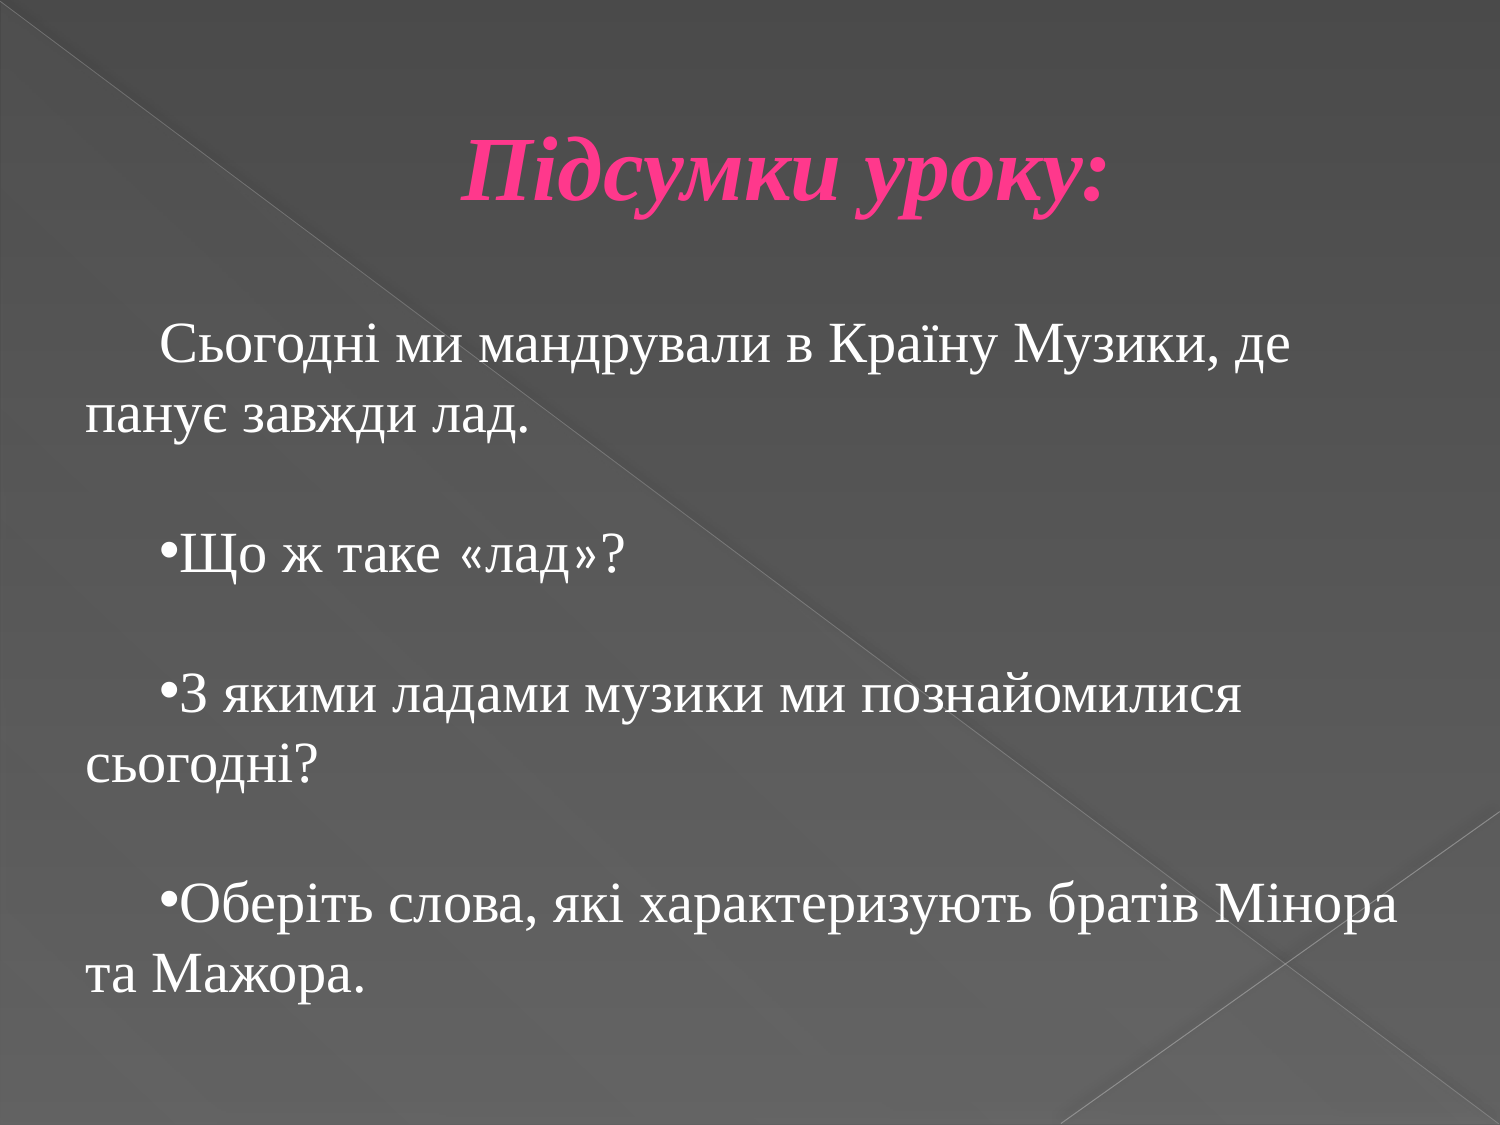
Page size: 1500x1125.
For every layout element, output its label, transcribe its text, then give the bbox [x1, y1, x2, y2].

text_box Підсумки уроку: Сьогодні ми мандрували в Країну Музики, де панує завжди лад. Що ж таке «лад»? З якими ладами музики ми познайомилися сьогодні? Оберіть слова, які характеризують братів Мінора та Мажора. [70, 31, 1430, 1012]
